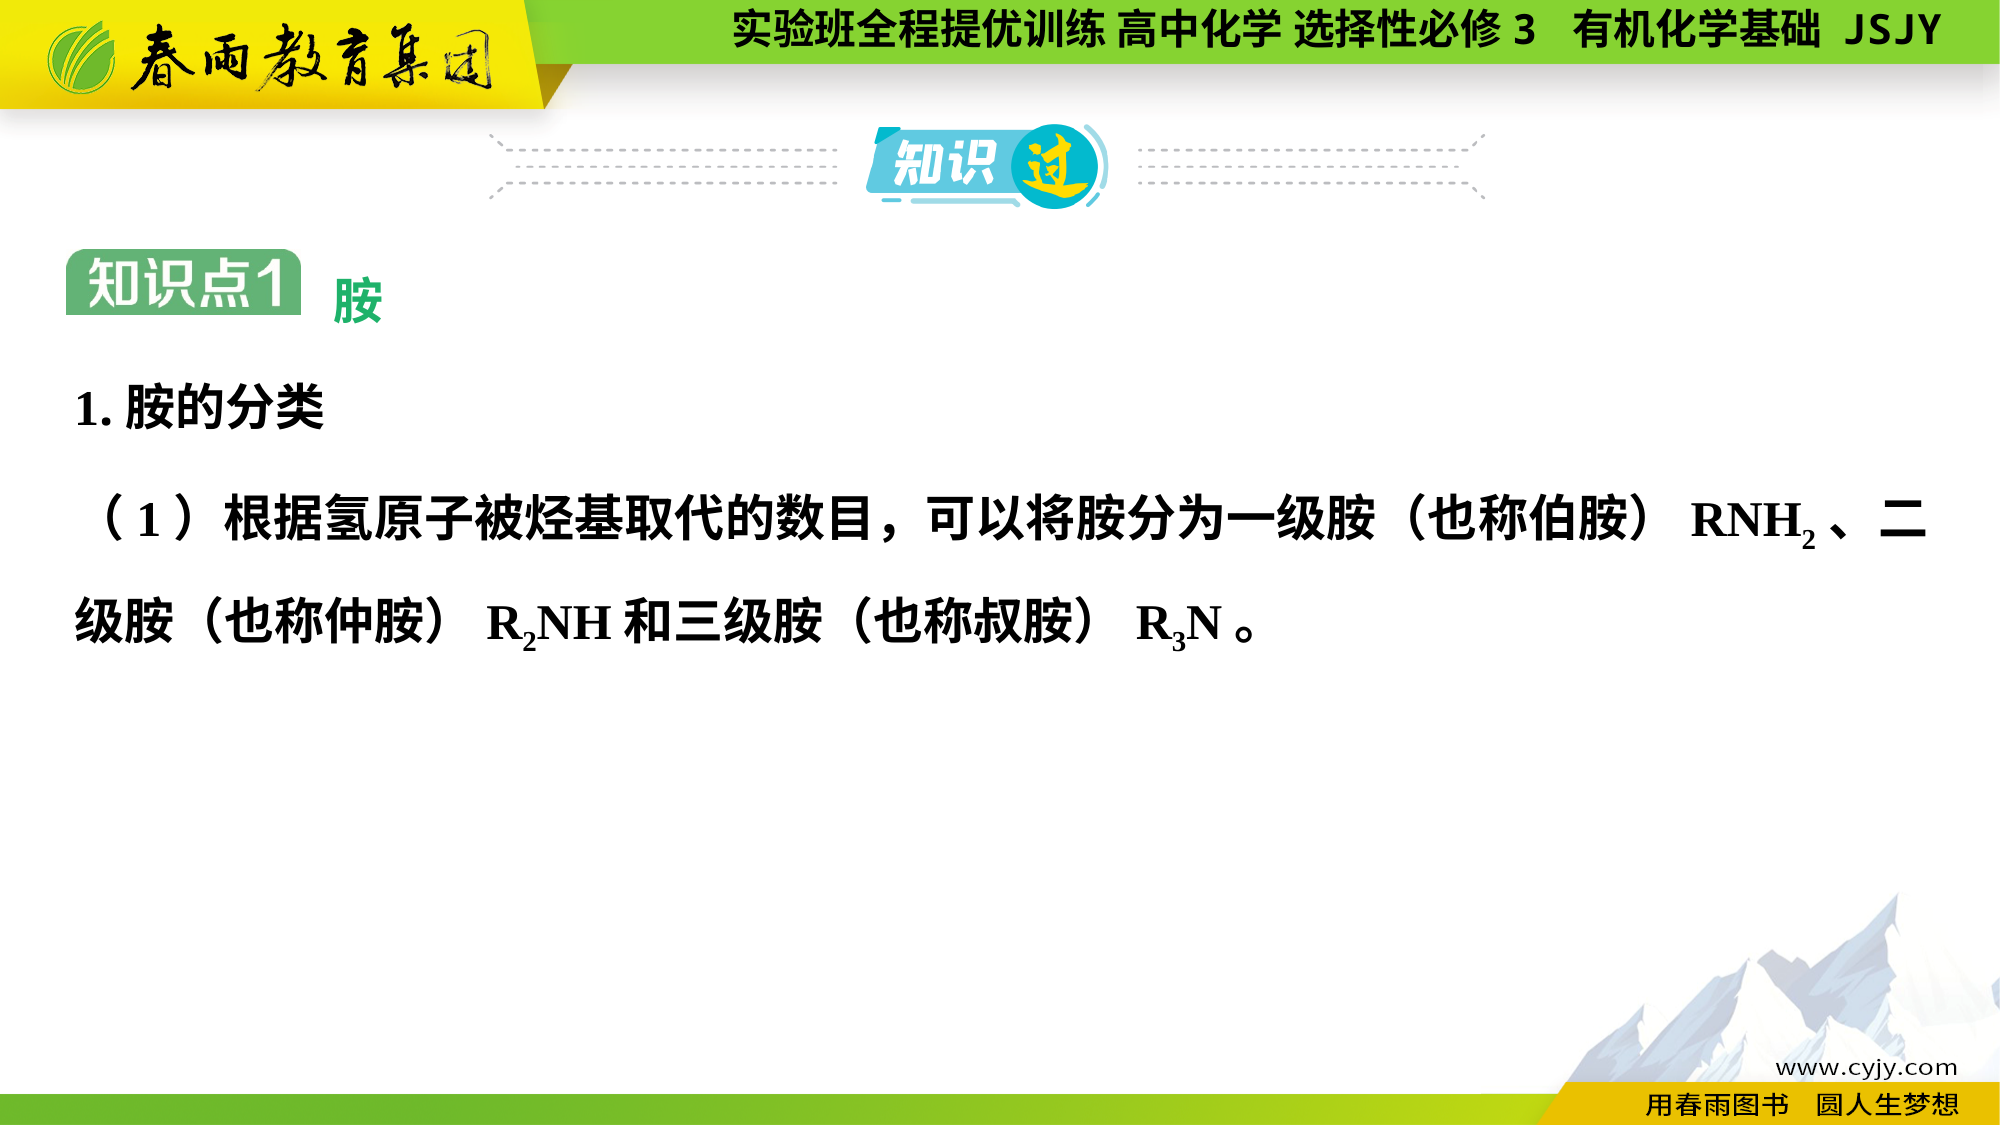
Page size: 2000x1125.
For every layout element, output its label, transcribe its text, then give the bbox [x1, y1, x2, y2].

list 胺 1.胺的分类 （1）根据氢原子被烃基取代的数目，可以将胺分为一级胺（也称伯胺）RNH2、二级胺（也称仲胺）R2NH和三级胺（也称叔胺）R3N。 [59, 231, 1944, 633]
picture [0, 0, 2000, 1125]
